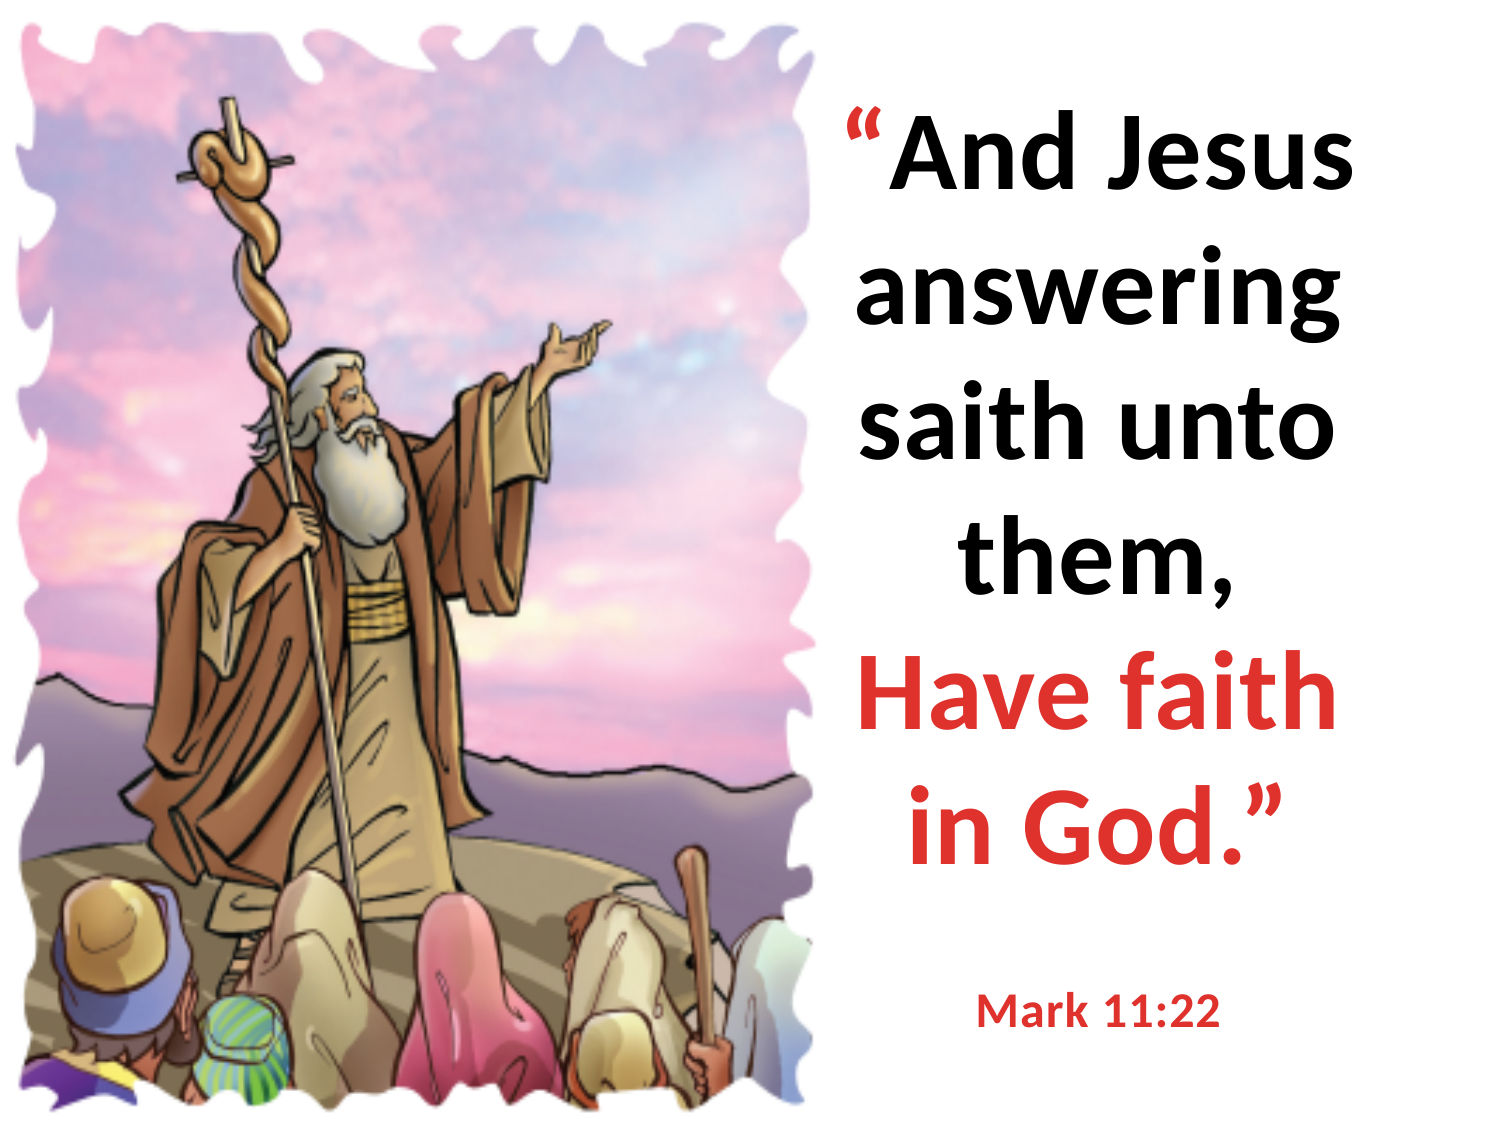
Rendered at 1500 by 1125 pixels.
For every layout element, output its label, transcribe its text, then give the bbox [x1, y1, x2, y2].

text_box “And Jesus answering saith unto them, Have faith in God.” Mark 11:22 [836, 70, 1423, 1045]
picture [0, 0, 833, 1125]
